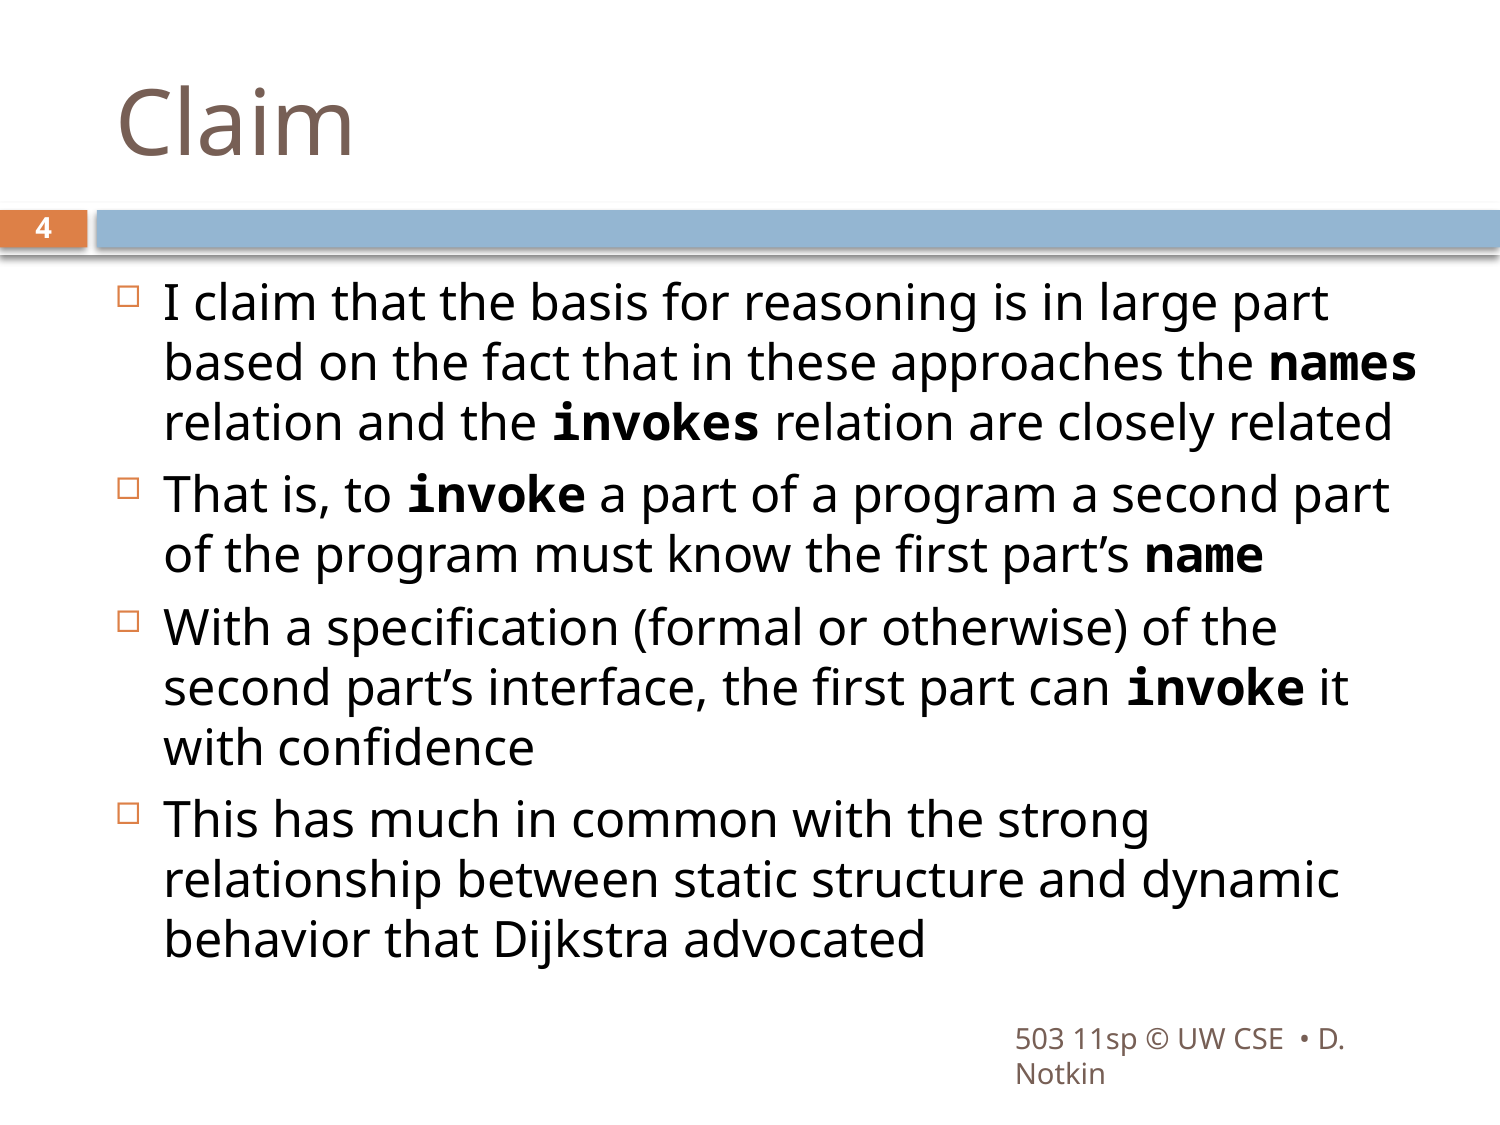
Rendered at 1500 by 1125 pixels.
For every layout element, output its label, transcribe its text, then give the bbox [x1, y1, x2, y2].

slide_number 503 11sp © UW CSE • D. Notkin [999, 1025, 1438, 1085]
title Claim [100, 37, 1438, 200]
list I claim that the basis for reasoning is in large part based on the fact that in these approaches the names relation and the invokes relation are closely related That is, to invoke a part of a program a second part of the program must know the first part’s name With a specification (formal or otherwise) of the second part’s interface, the first part can invoke it with confidence This has much in common with the strong relationship between static structure and dynamic behavior that Dijkstra advocated [100, 262, 1438, 1000]
slide_number 4 [0, 208, 88, 249]
